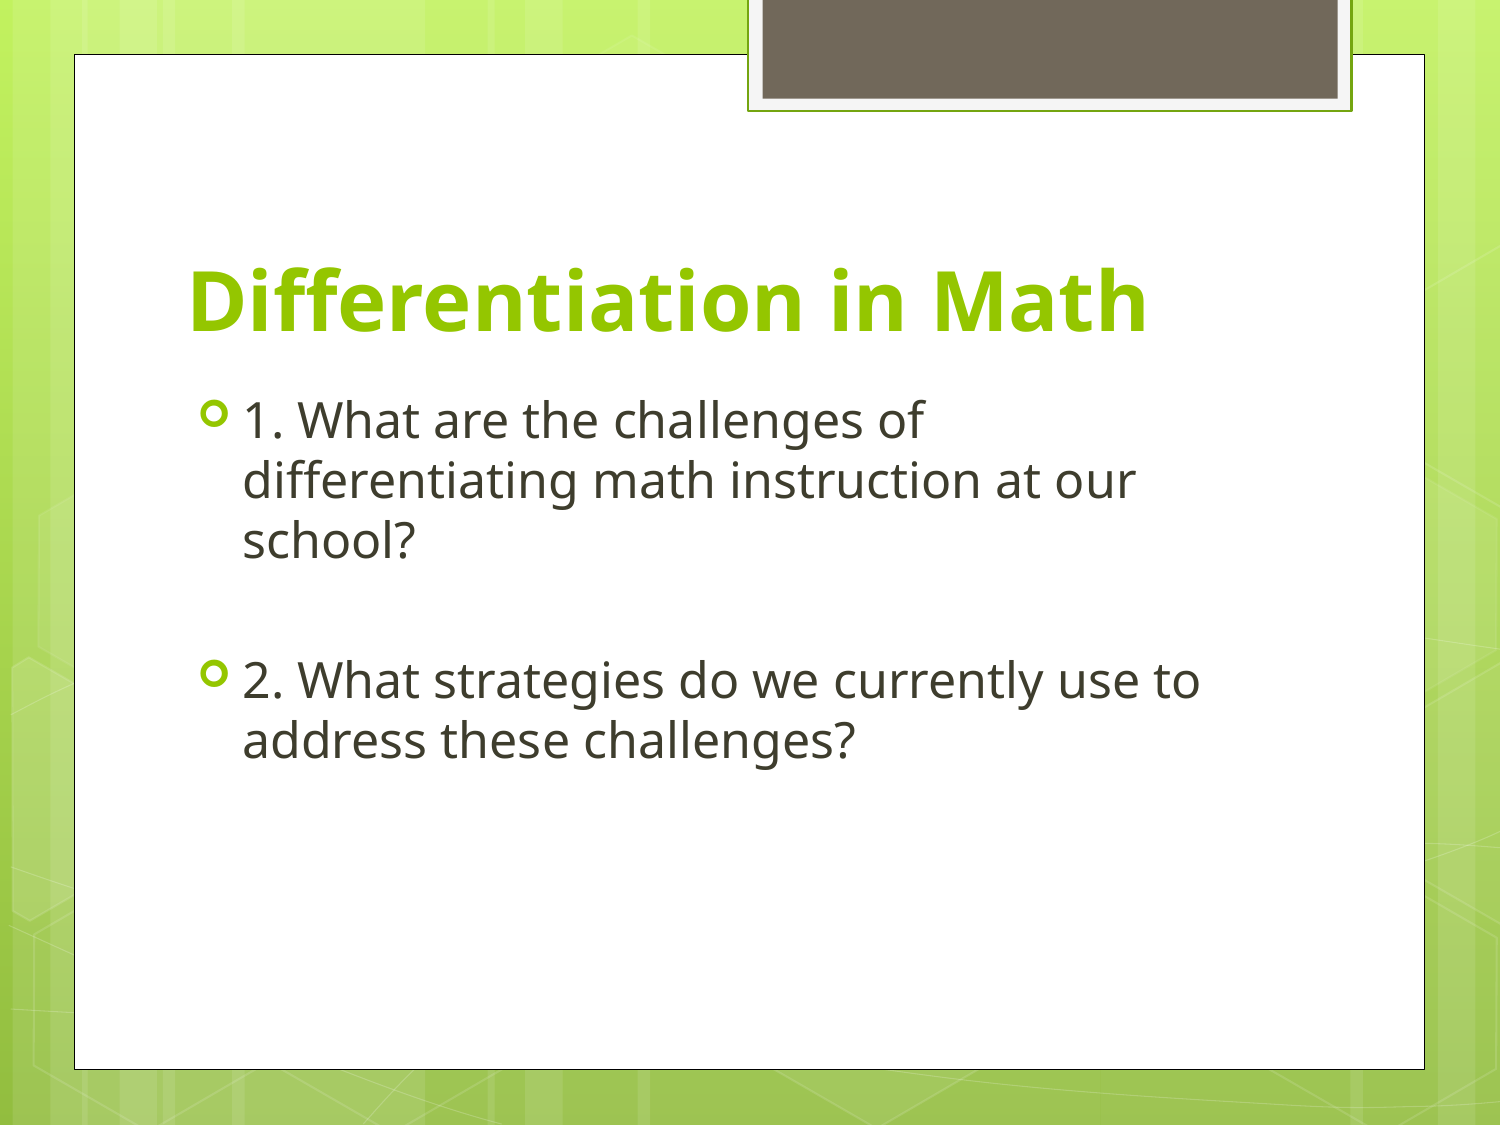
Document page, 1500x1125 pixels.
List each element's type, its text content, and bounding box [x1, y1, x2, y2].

title Differentiation in Math [171, 168, 1324, 357]
list 1. What are the challenges of differentiating math instruction at our school? 2. What strategies do we currently use to address these challenges? [171, 381, 1283, 957]
